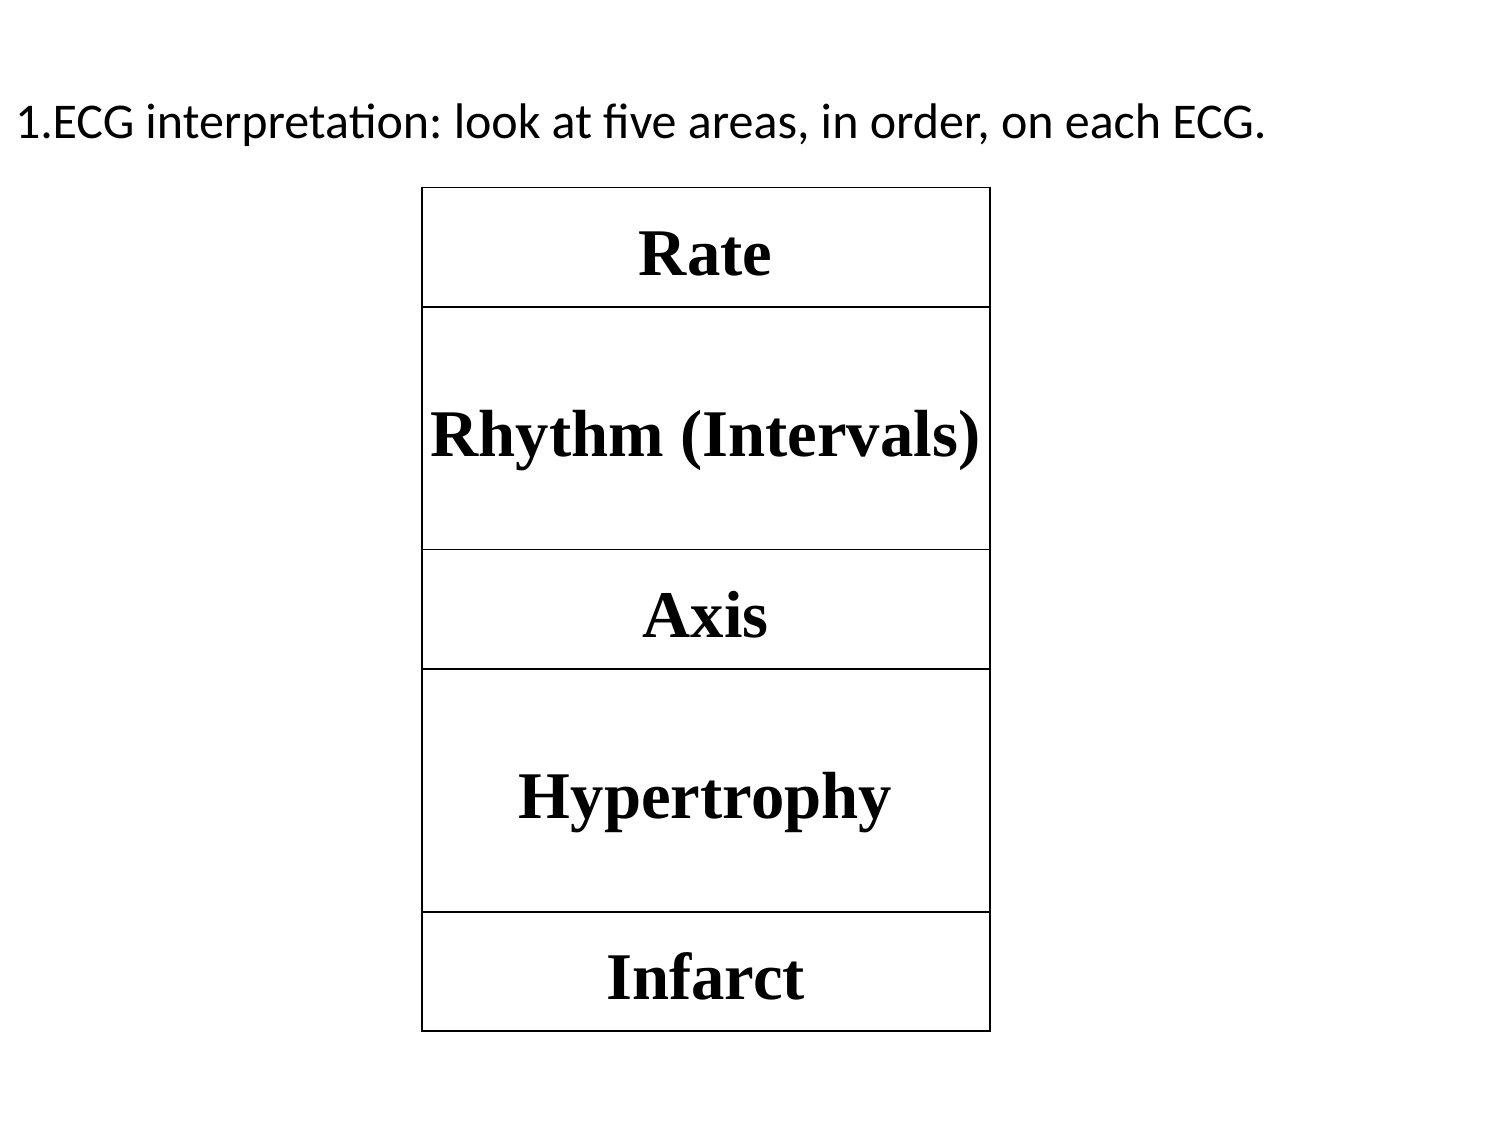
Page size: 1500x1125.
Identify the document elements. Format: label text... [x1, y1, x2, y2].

table_header Rate [423, 201, 989, 306]
table_cell Rhythm (Intervals) [423, 308, 989, 549]
table_cell Hypertrophy [423, 670, 989, 911]
text_box ECG interpretation: look at five areas, in order, on each ECG. [0, 35, 1500, 201]
table_cell Axis [423, 550, 989, 668]
table_cell Infarct [423, 913, 989, 1030]
